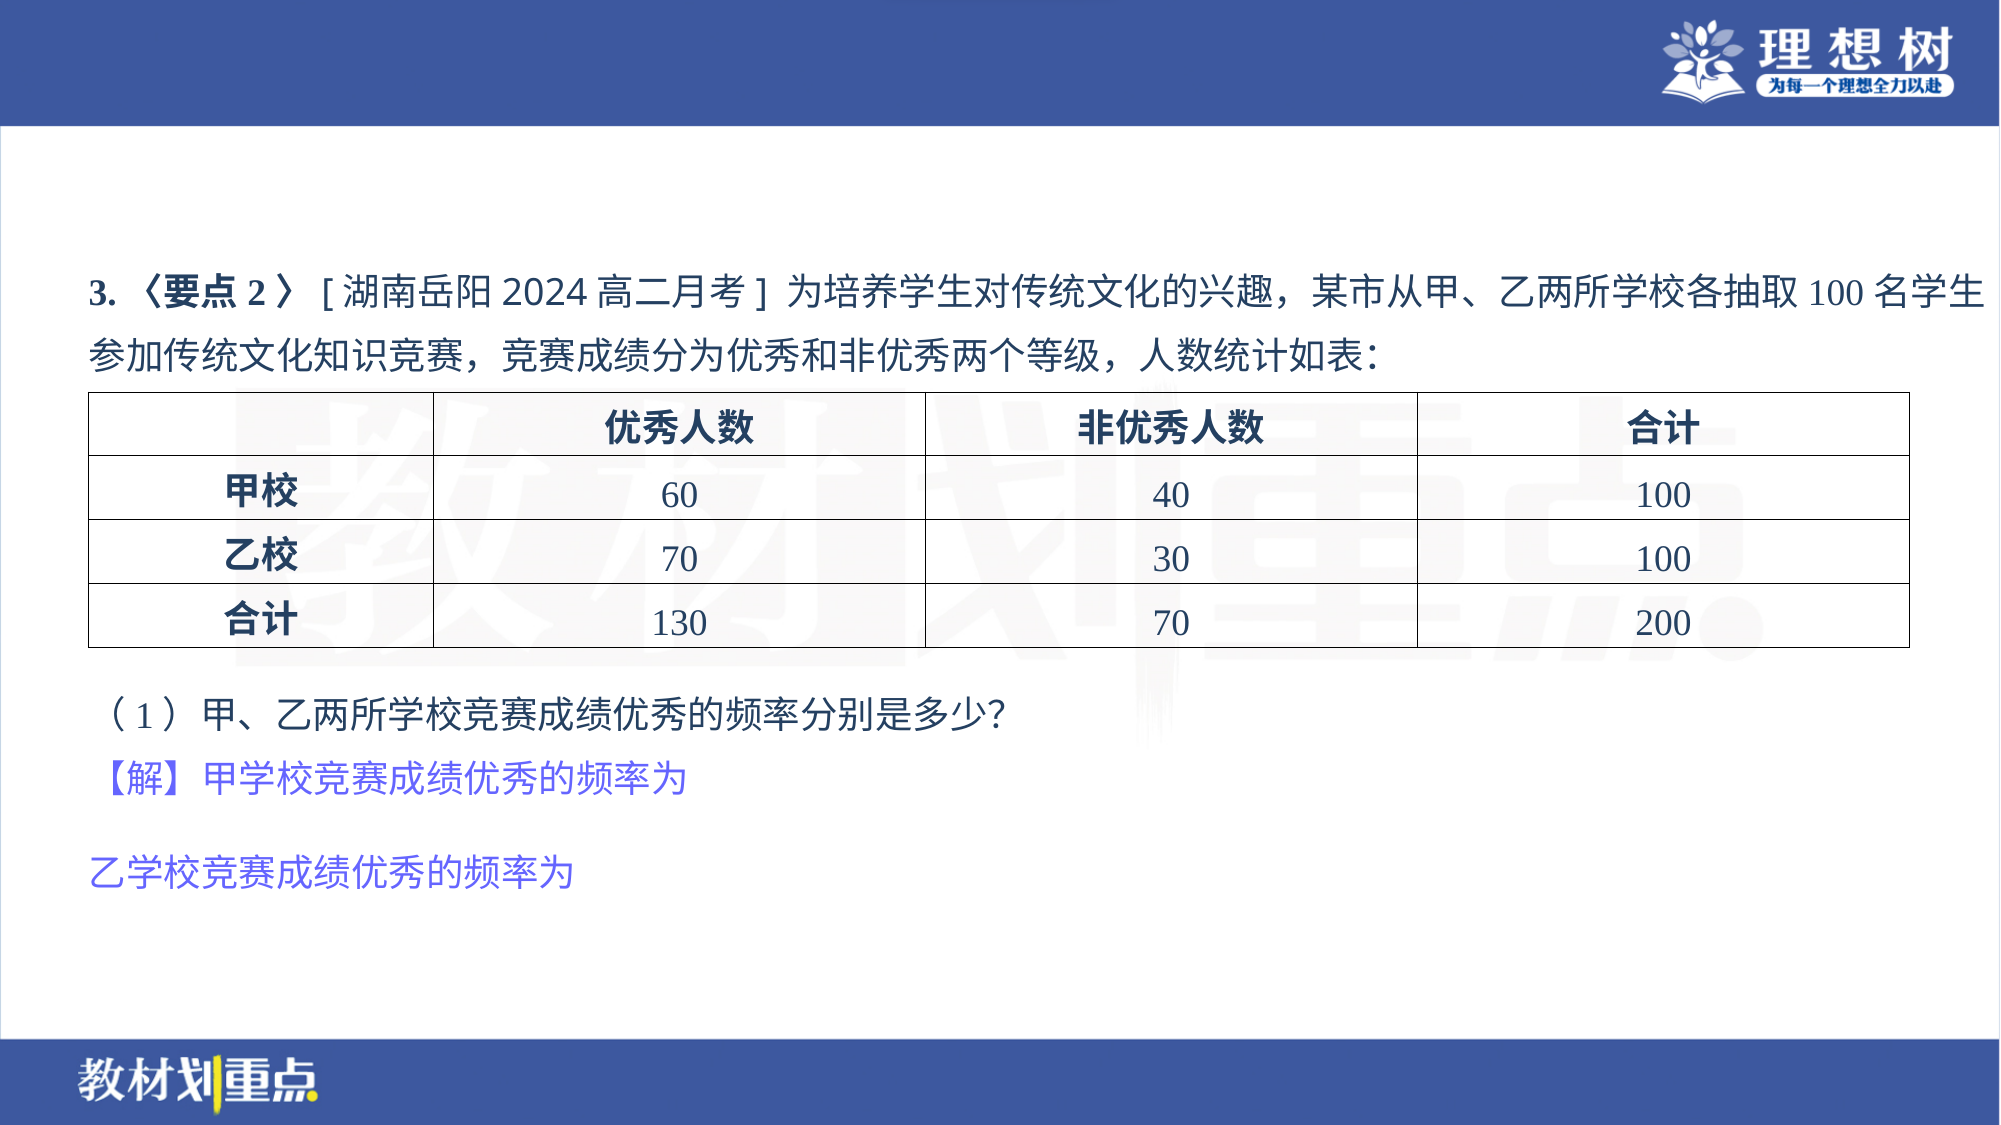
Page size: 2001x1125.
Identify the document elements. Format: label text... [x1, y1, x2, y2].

table_header 合计 [1418, 393, 1909, 455]
table_header 非优秀人数 [926, 393, 1417, 455]
table_cell 200 [1418, 584, 1909, 647]
table_cell 合计 [89, 584, 433, 647]
table_cell 40 [926, 456, 1417, 519]
text_box 3.〈要点2〉[湖南岳阳2024高二月考] 为培养学生对传统文化的兴趣，某市从甲、乙两所学校各抽取100名学生 参加传统文化知识竞赛，竞赛成绩分为优秀和非优秀两个等级，人数统计如表： [88, 243, 1911, 371]
table_cell 100 [1418, 520, 1909, 583]
table_cell 乙校 [89, 520, 433, 583]
table_header [89, 393, 433, 455]
picture [0, 0, 2000, 1125]
table_cell 60 [434, 456, 925, 519]
table_cell 30 [926, 520, 1417, 583]
table_header 优秀人数 [434, 393, 925, 455]
table_cell 70 [434, 520, 925, 583]
table_cell 甲校 [89, 456, 433, 519]
table_cell 130 [434, 584, 925, 647]
table_cell 70 [926, 584, 1417, 647]
text_box （1）甲、乙两所学校竞赛成绩优秀的频率分别是多少？ [88, 669, 1911, 729]
table_cell 100 [1418, 456, 1909, 519]
